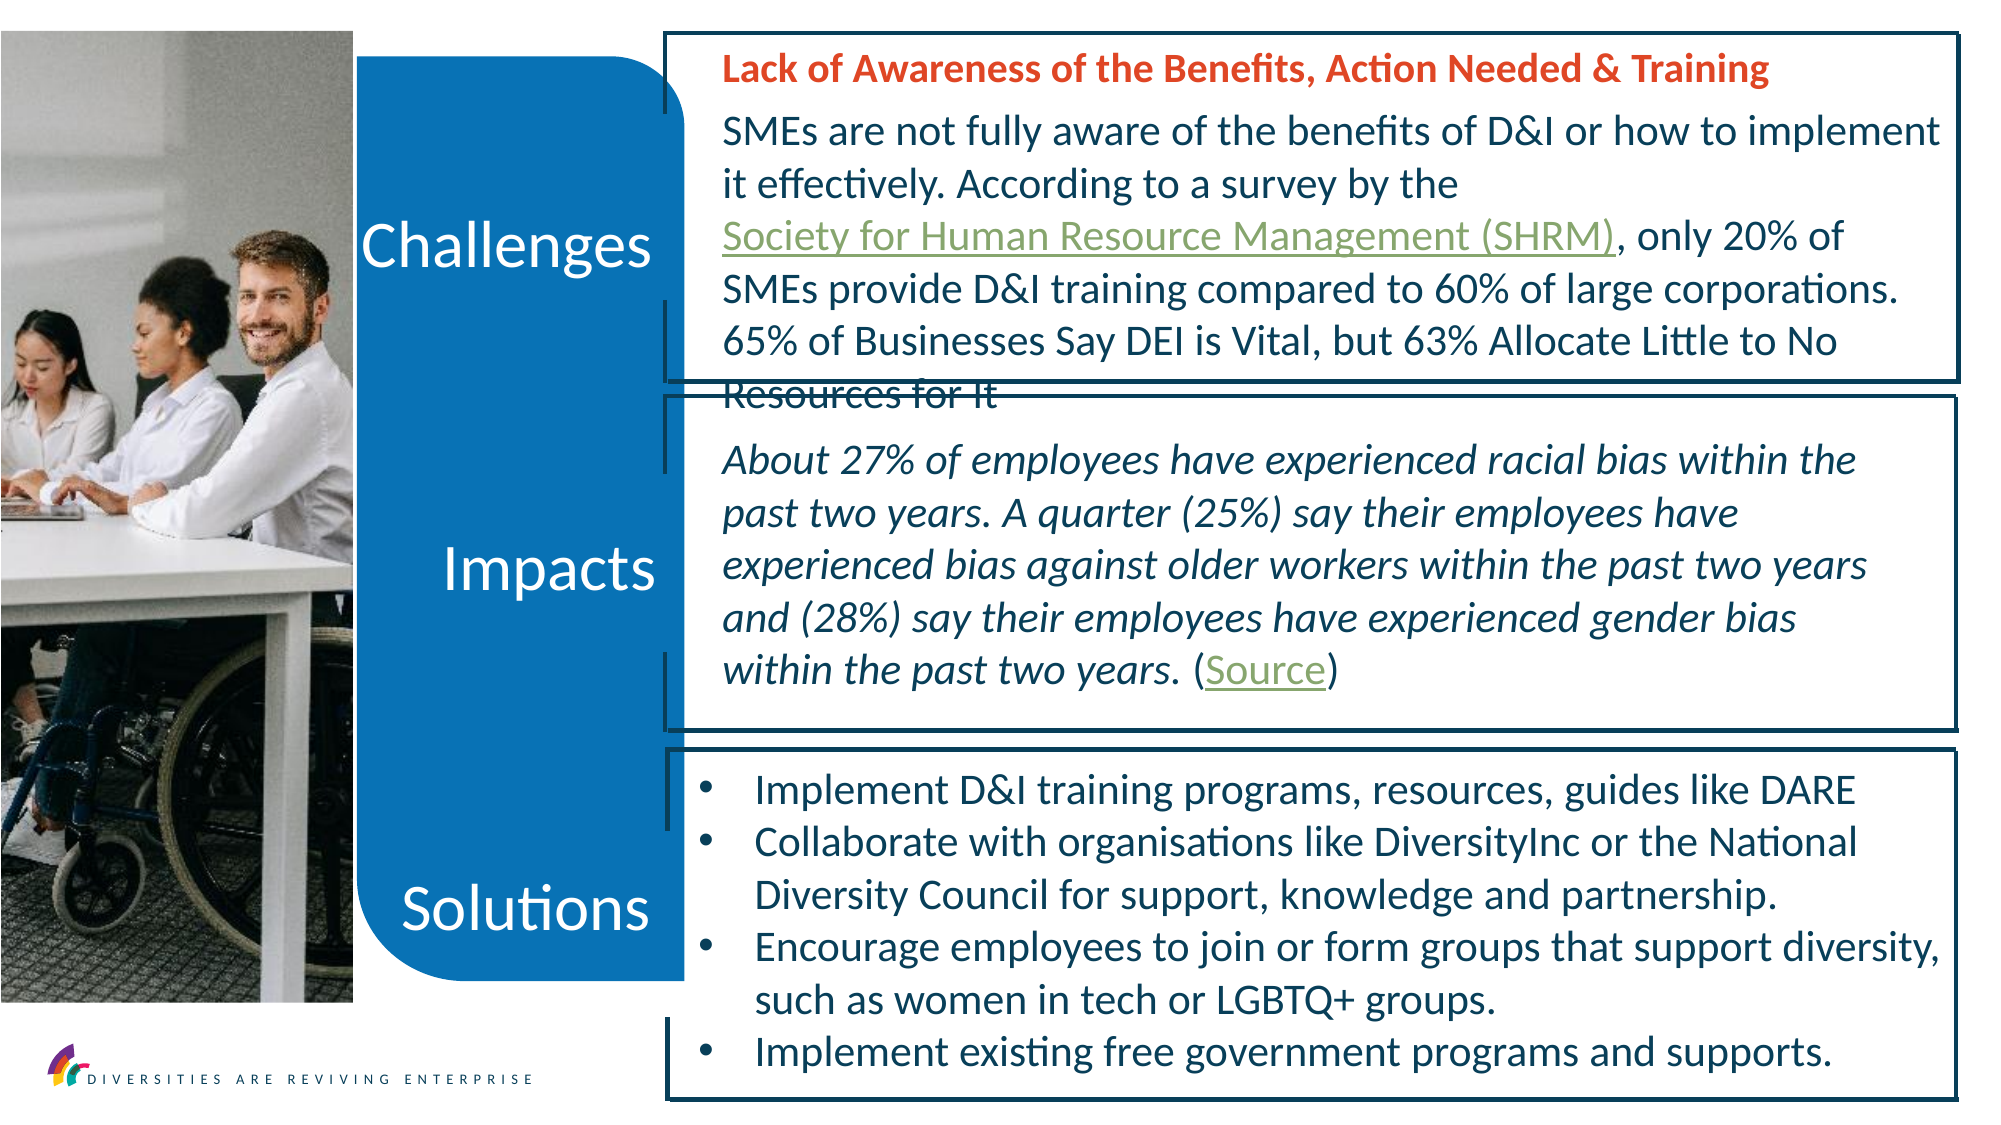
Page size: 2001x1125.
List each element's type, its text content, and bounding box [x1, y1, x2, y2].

list Solutions [358, 813, 666, 970]
text_box About 27% of employees have experienced racial bias within the past two years. A quarter (25%) say their employees have experienced bias against older workers within the past two years and (28%) say their employees have experienced gender bias within the past two years. (Source) [707, 423, 1921, 588]
list SMEs are not fully aware of the benefits of D&I or how to implement it effectively. According to a survey by the Society for Human Resource Management (SHRM), only 20% of SMEs provide D&I training compared to 60% of large corporations. 65% of Businesses Say DEI is Vital, but 63% Allocate Little to No Resources for It [707, 94, 1964, 259]
picture [1, 30, 354, 1003]
text_box Impacts [363, 484, 672, 642]
text_box Implement D&I training programs, resources, guides like DARE Collaborate with organisations like DiversityInc or the National Diversity Council for support, knowledge and partnership. Encourage employees to join or form groups that support diversity, such as women in tech or LGBTQ+ groups. Implement existing free government programs and supports. [683, 752, 1964, 917]
list Challenges [354, 150, 668, 308]
list Lack of Awareness of the Benefits, Action Needed & Training [707, 33, 1949, 90]
